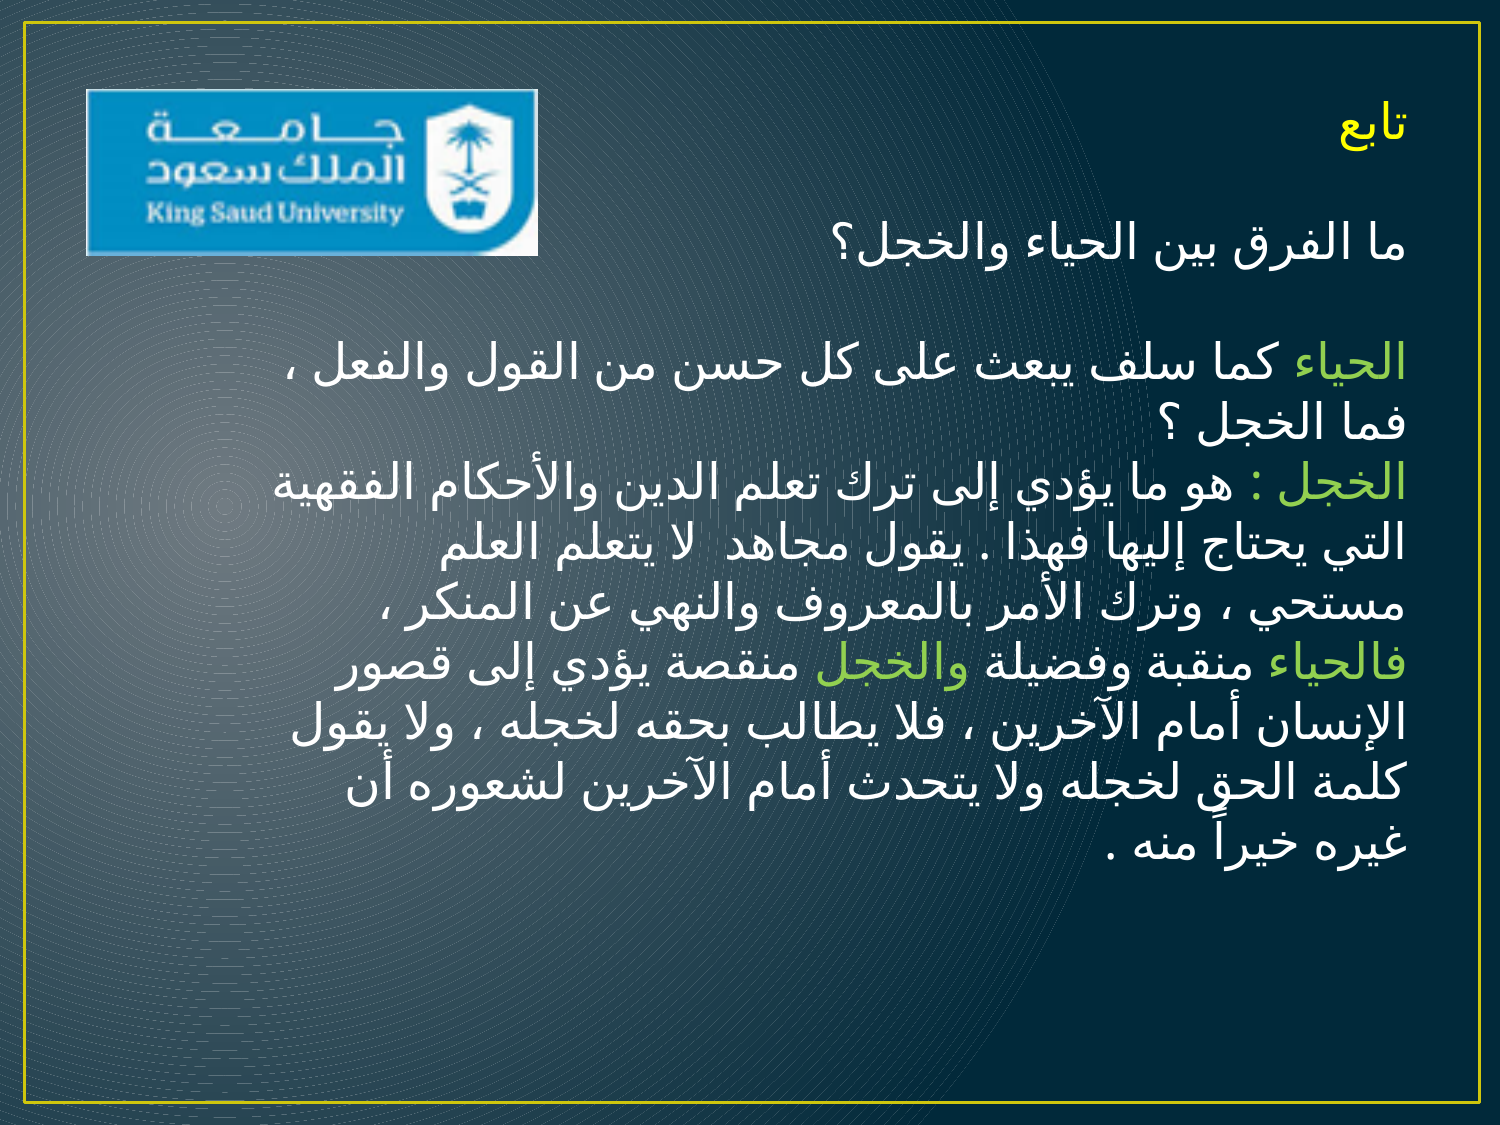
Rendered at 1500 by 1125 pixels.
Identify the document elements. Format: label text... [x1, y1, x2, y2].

text_box تابع ما الفرق بين الحياء والخجل؟ الحياء كما سلف يبعث على كل حسن من القول والفعل ، فما الخجل ؟ الخجل : هو ما يؤدي إلى ترك تعلم الدين والأحكام الفقهية التي يحتاج إليها فهذا . يقول مجاهد لا يتعلم العلم مستحي ، وترك الأمر بالمعروف والنهي عن المنكر ، فالحياء منقبة وفضيلة والخجل منقصة يؤدي إلى قصور الإنسان أمام الآخرين ، فلا يطالب بحقه لخجله ، ولا يقول كلمة الحق لخجله ولا يتحدث أمام الآخرين لشعوره أن غيره خيراً منه . [222, 81, 1424, 877]
picture [85, 89, 538, 256]
